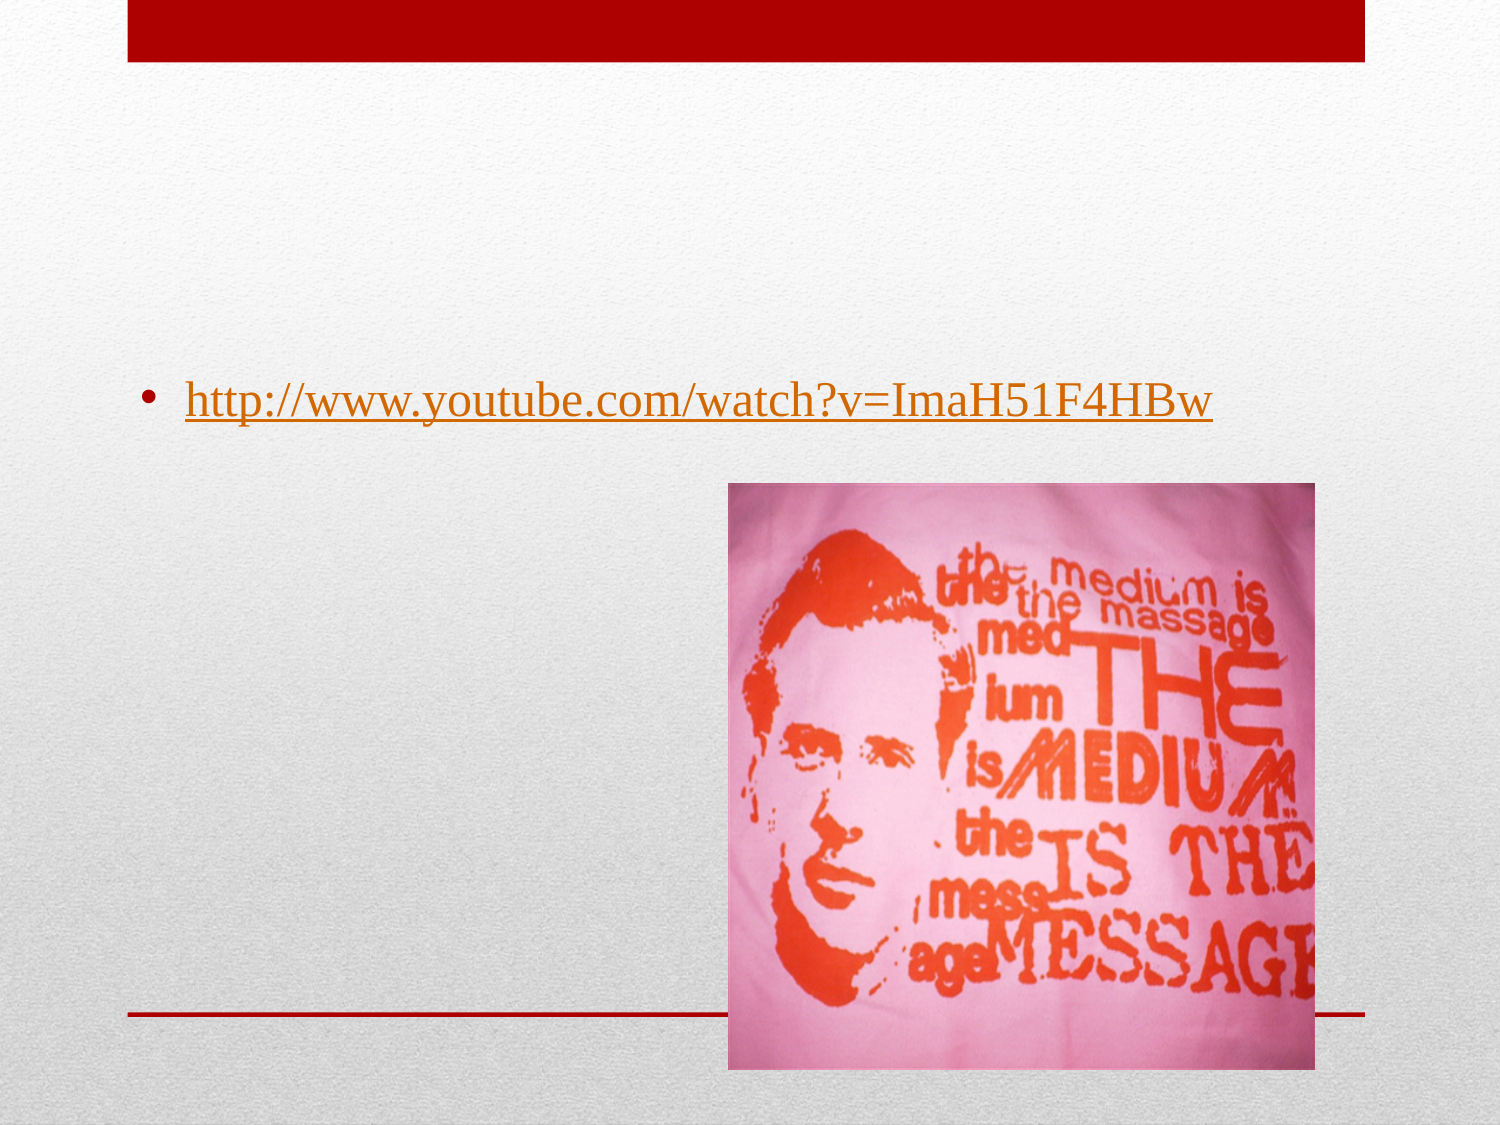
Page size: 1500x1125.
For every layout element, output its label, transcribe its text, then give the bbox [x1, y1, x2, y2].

picture [727, 482, 1315, 1070]
list http://www.youtube.com/watch?v=ImaH51F4HBw [125, 112, 1363, 750]
